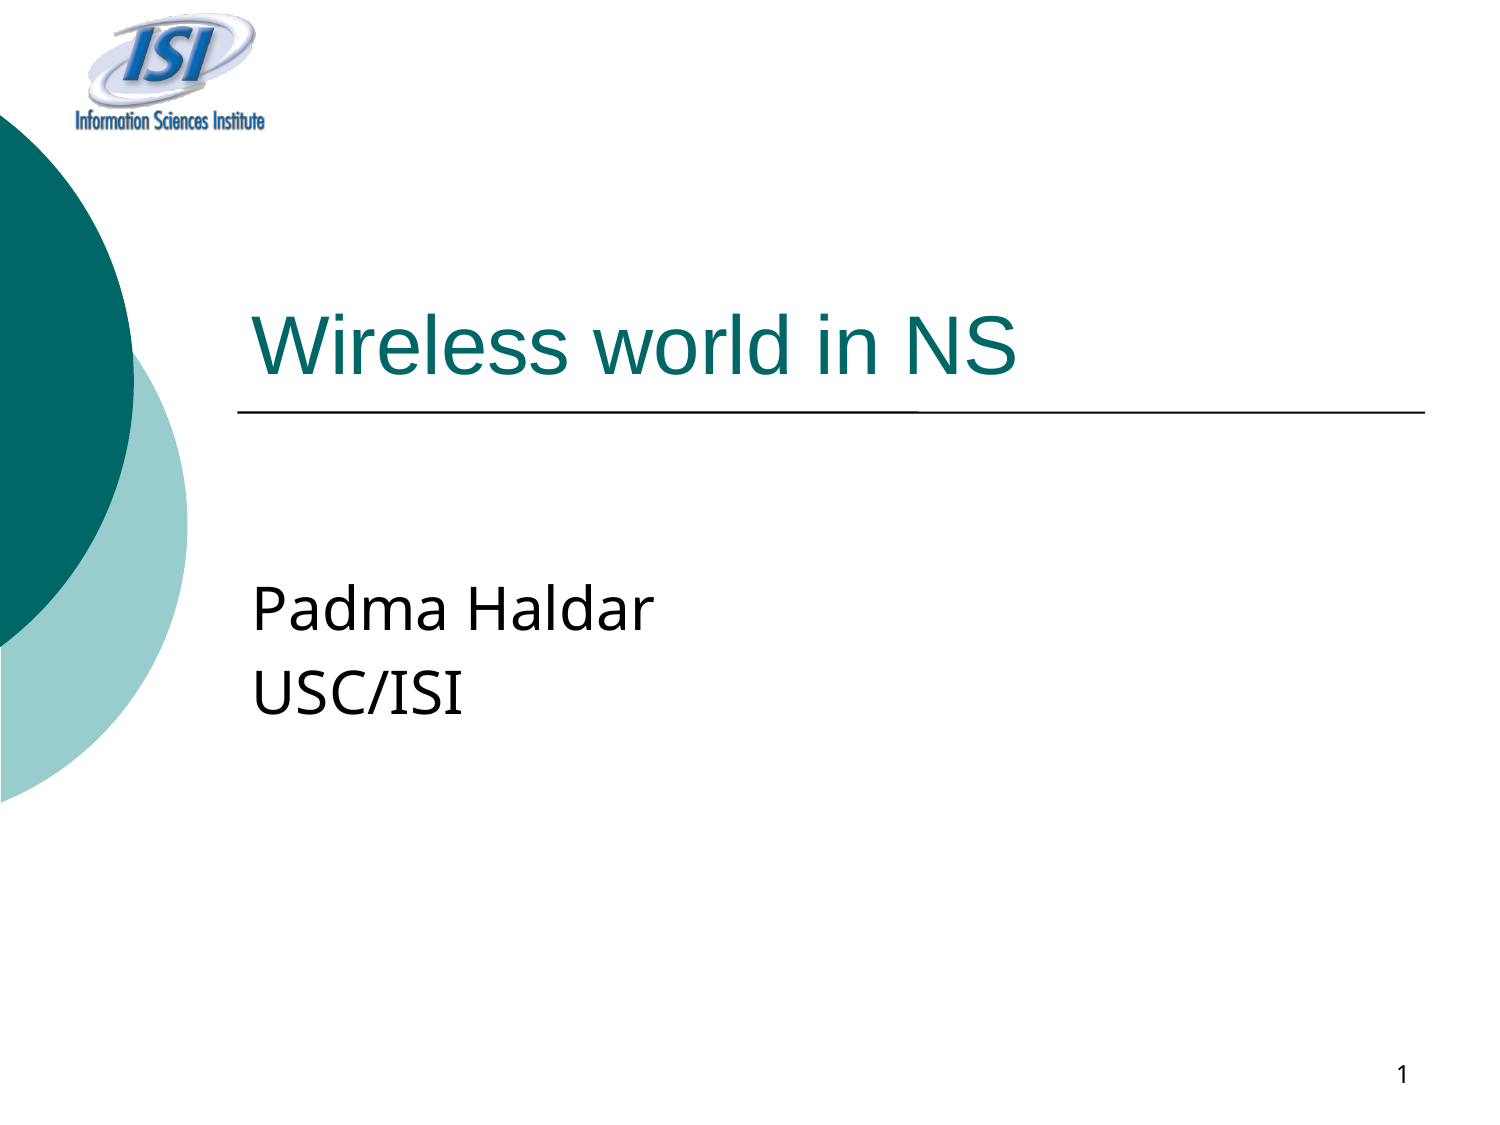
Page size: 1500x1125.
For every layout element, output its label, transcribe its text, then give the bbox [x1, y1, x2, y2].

title Wireless world in NS [236, 161, 1425, 399]
slide_number 1 [1074, 1024, 1426, 1101]
picture [37, 0, 301, 135]
subtitle Padma Haldar USC/ISI [236, 561, 1425, 850]
